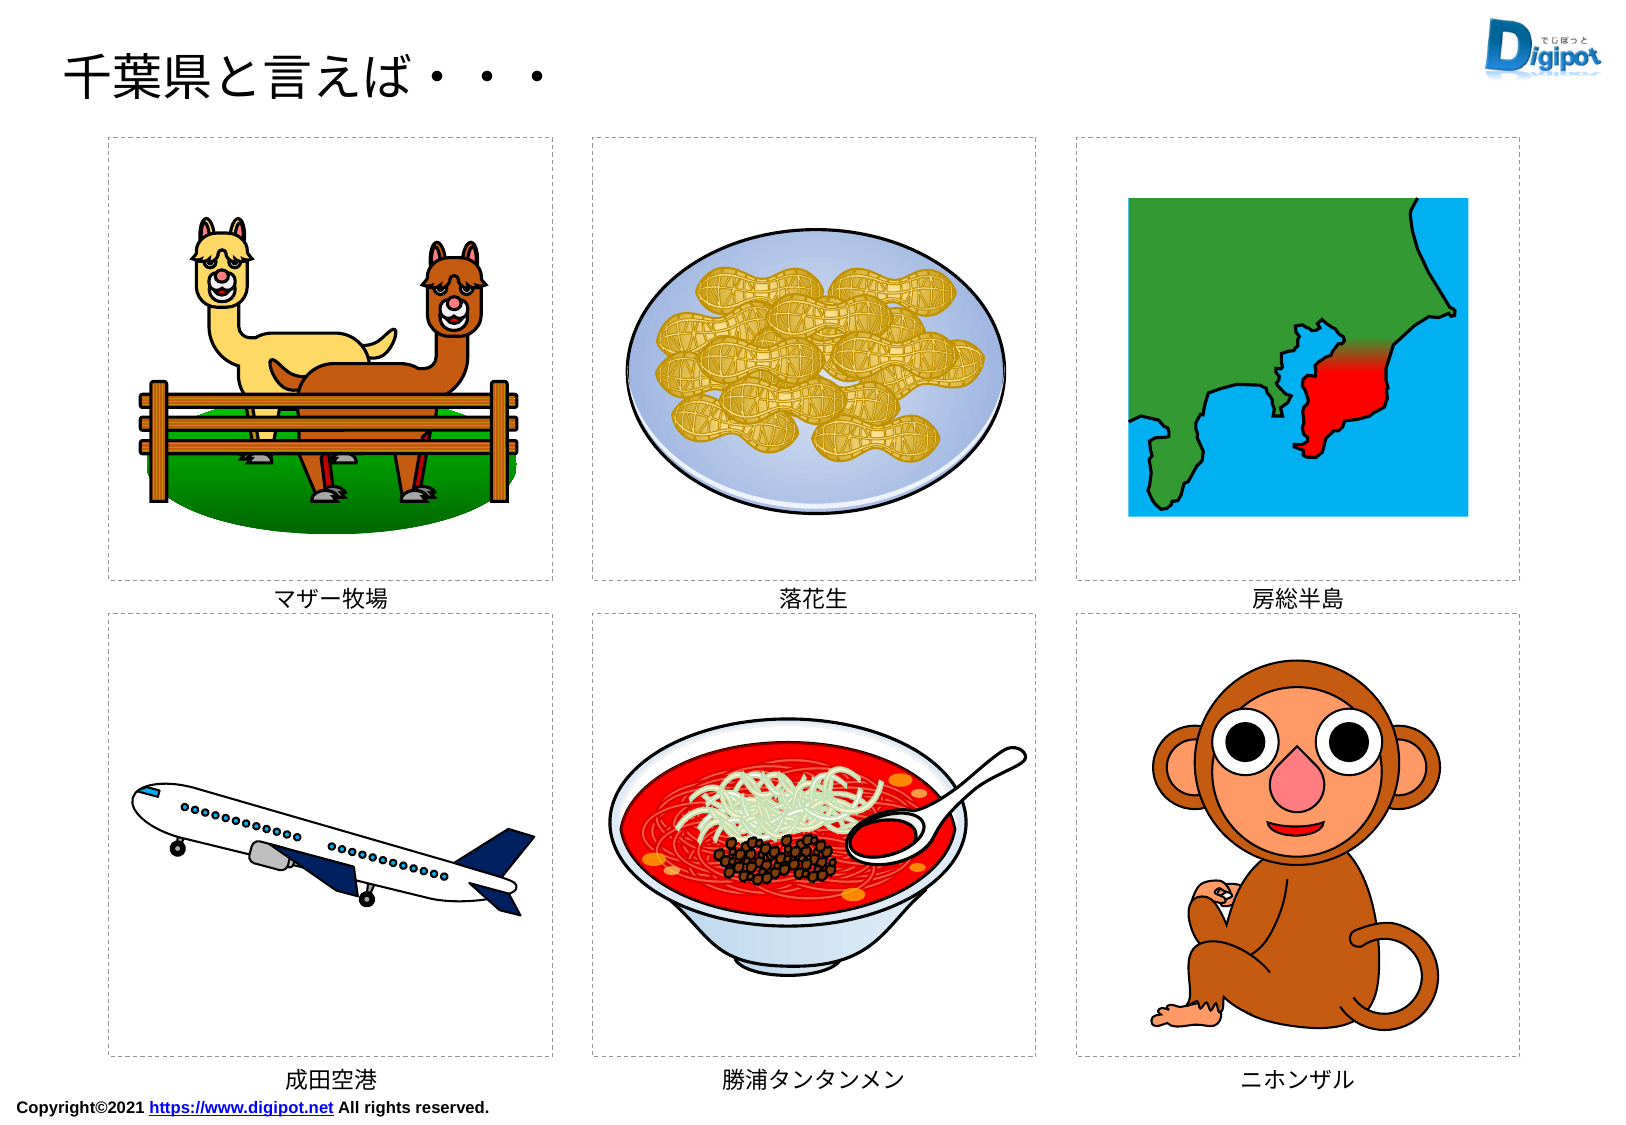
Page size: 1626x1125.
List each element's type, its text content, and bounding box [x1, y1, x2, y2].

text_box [626, 229, 1005, 514]
text_box 千葉県と言えば・・・ [47, 38, 578, 113]
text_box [1150, 660, 1441, 1032]
text_box 房総半島 [1071, 577, 1525, 620]
text_box 落花生 [587, 577, 1041, 620]
text_box 勝浦タンタンメン [587, 1058, 1041, 1101]
text_box マザー牧場 [104, 577, 558, 620]
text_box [609, 718, 1026, 976]
text_box 成田空港 [104, 1058, 558, 1101]
text_box ニホンザル [1071, 1058, 1525, 1101]
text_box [1128, 197, 1469, 517]
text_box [128, 783, 534, 896]
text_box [140, 218, 518, 535]
picture [1485, 18, 1602, 82]
